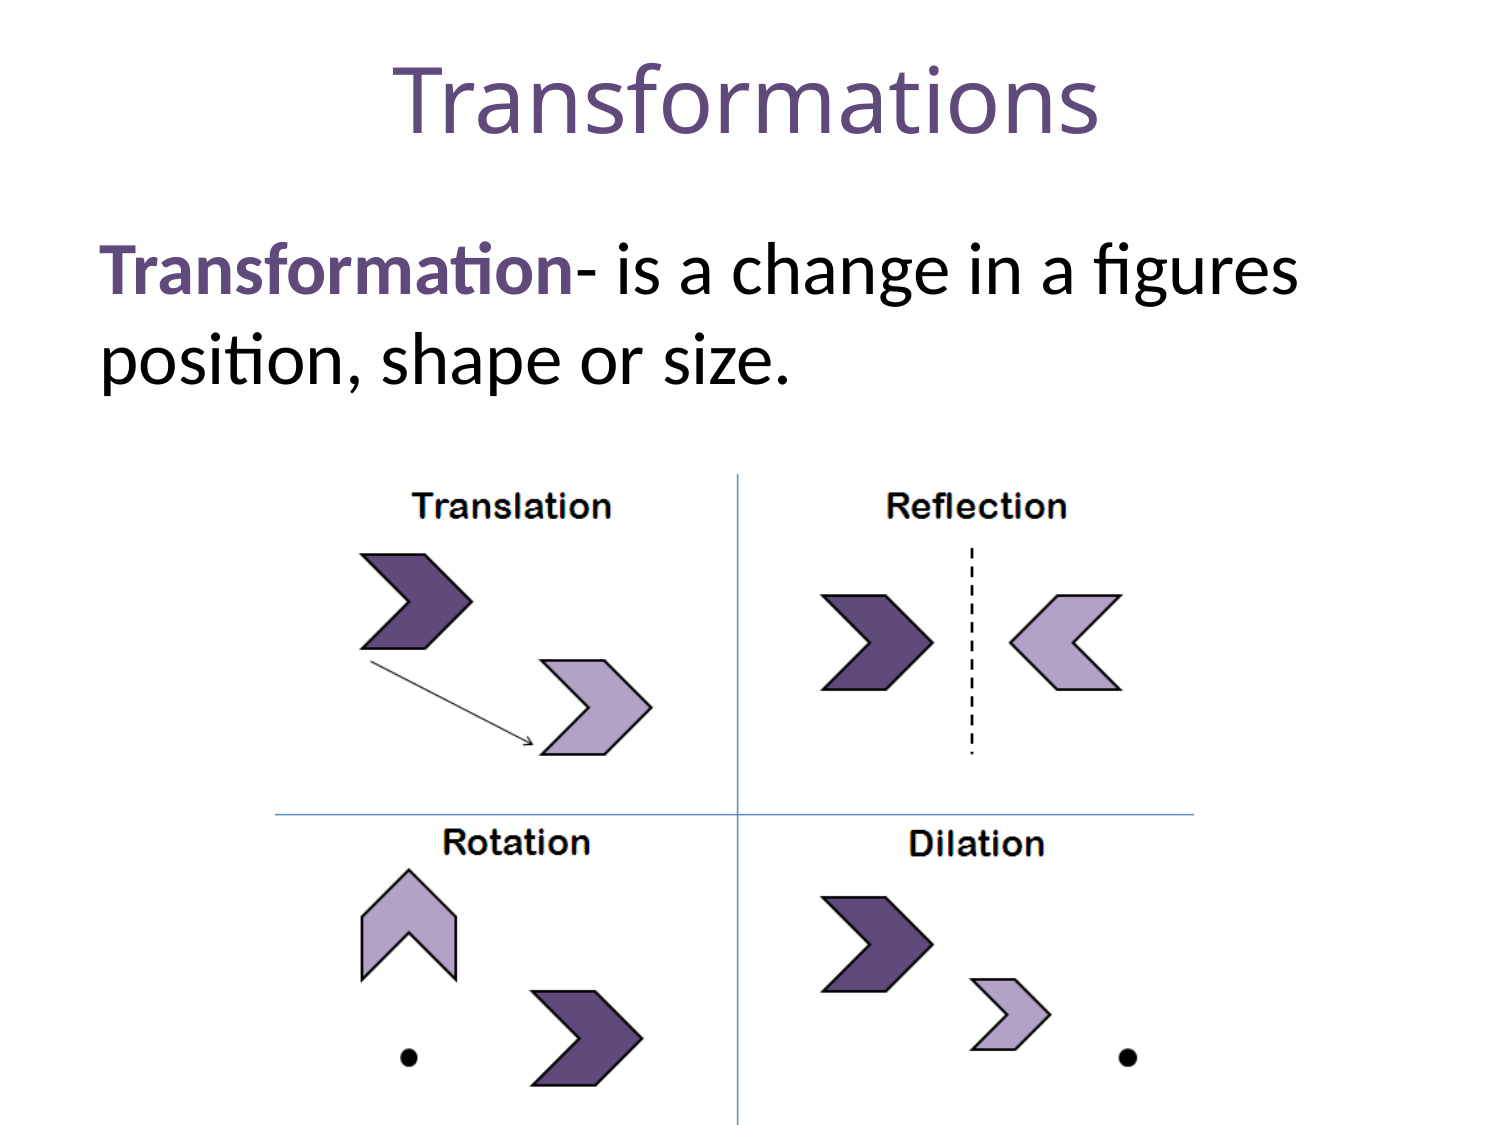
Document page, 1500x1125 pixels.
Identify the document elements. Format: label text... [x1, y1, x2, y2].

list Transformation- is a change in a figures position, shape or size. [84, 212, 1435, 955]
picture [274, 474, 1194, 1125]
title Transformations [84, 3, 1435, 191]
